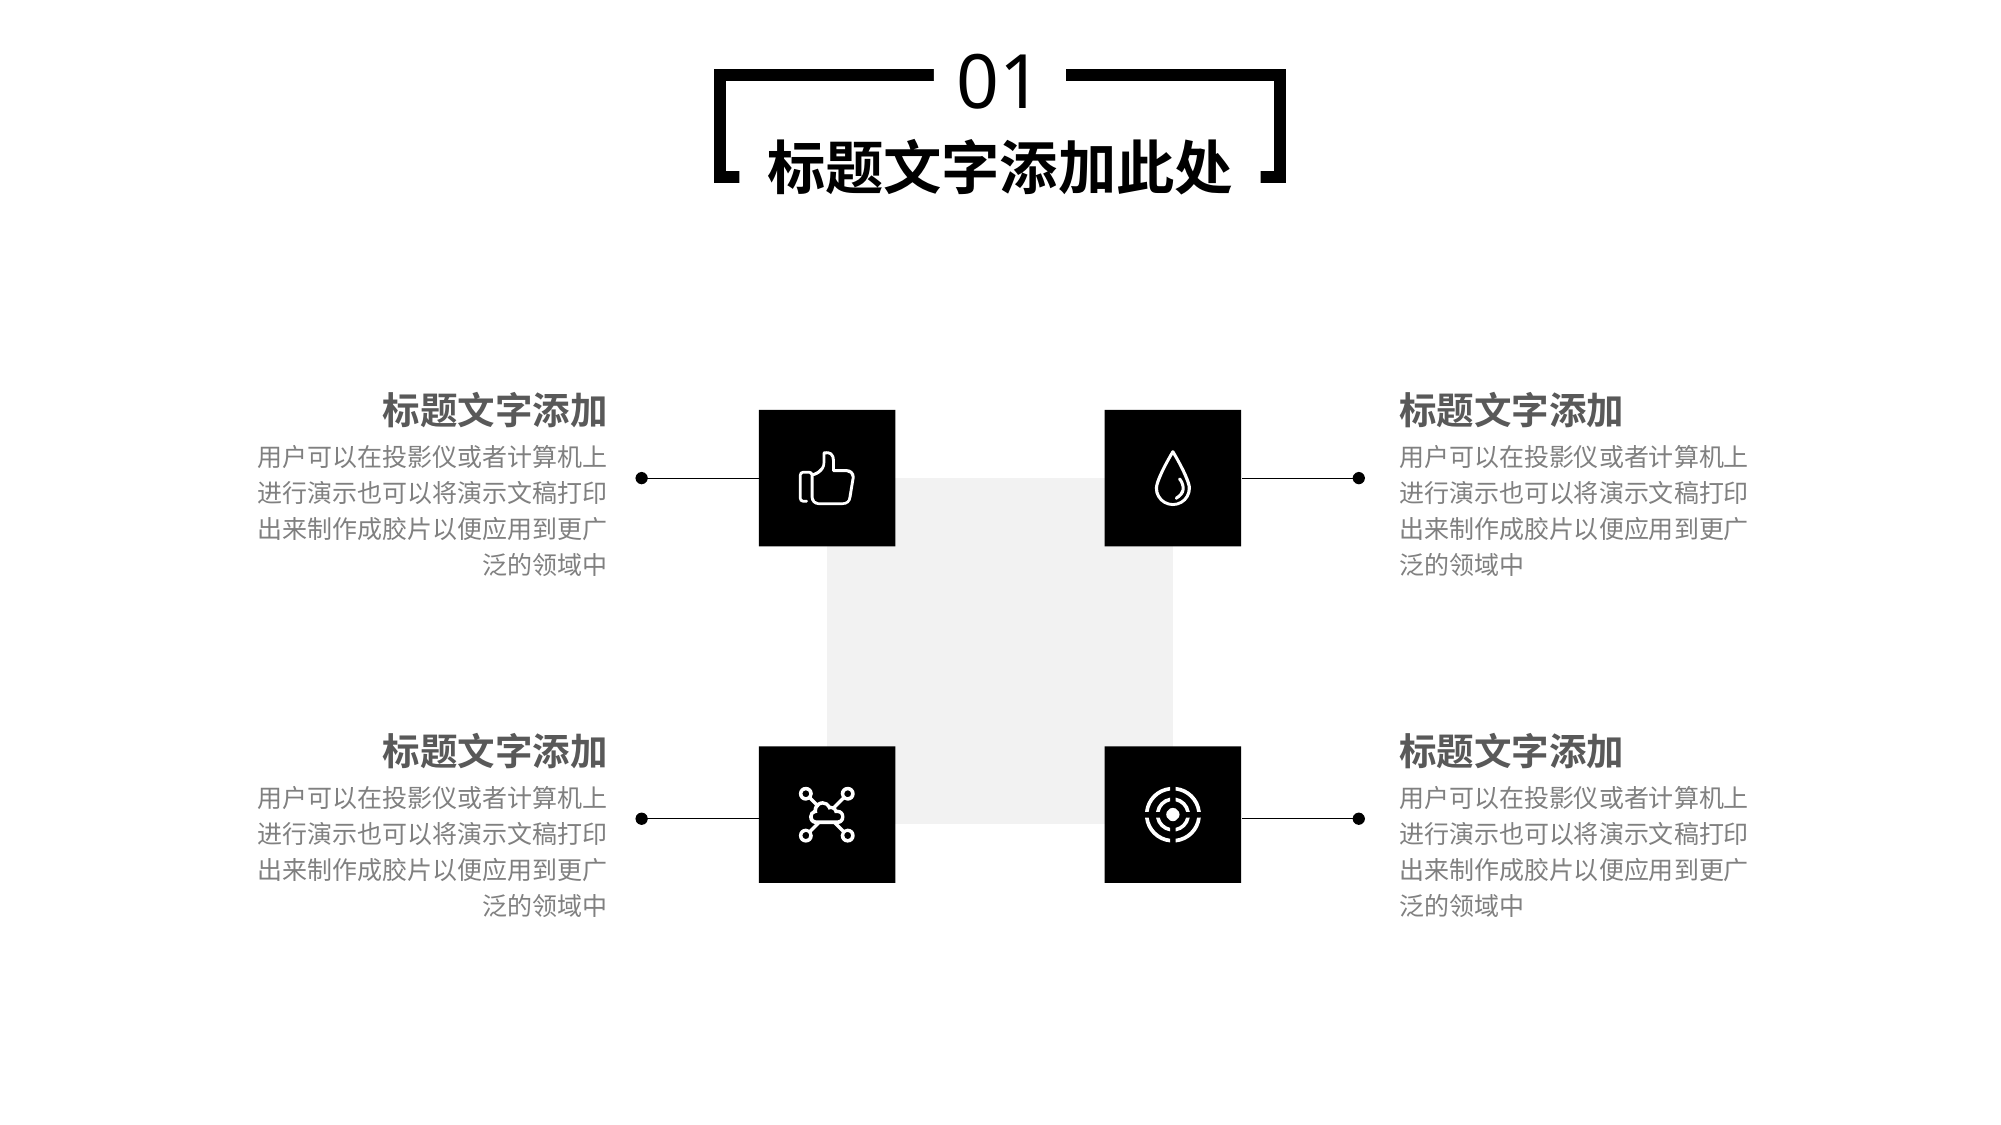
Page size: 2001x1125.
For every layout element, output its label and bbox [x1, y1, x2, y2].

text_box [1104, 745, 1242, 884]
text_box [1165, 806, 1181, 823]
text_box [826, 477, 1174, 825]
text_box [797, 450, 856, 507]
text_box [1143, 816, 1172, 844]
text_box [1174, 816, 1203, 844]
text_box [1384, 370, 1788, 586]
text_box [1104, 409, 1242, 547]
text_box [1153, 449, 1193, 508]
text_box [1384, 711, 1788, 927]
text_box [758, 409, 896, 547]
text_box [719, 26, 1280, 210]
text_box [797, 785, 856, 844]
text_box [219, 370, 623, 589]
text_box [1143, 785, 1172, 813]
text_box [1174, 785, 1203, 813]
text_box [219, 711, 623, 927]
text_box [758, 745, 896, 884]
